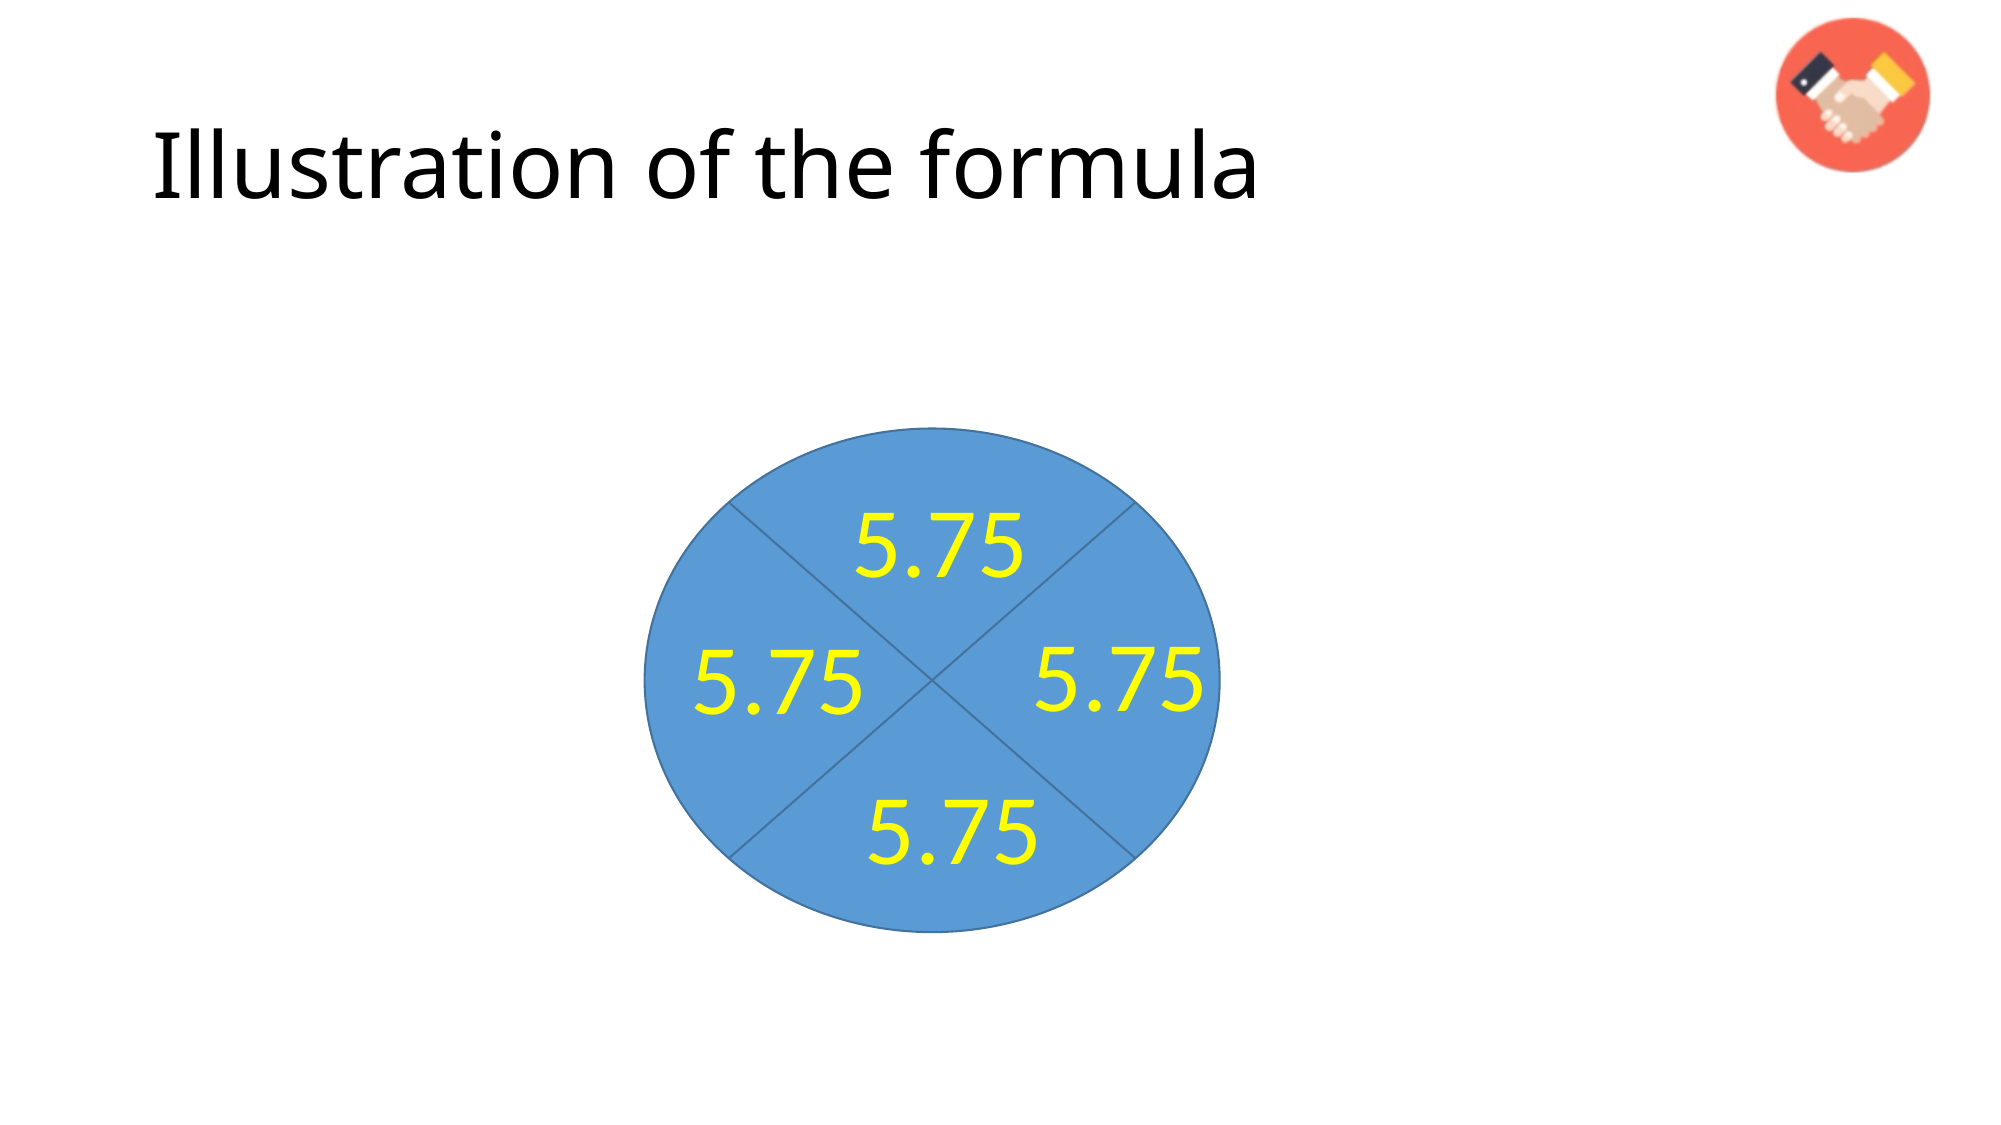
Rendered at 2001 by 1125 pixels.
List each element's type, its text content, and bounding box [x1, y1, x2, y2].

text_box 5.75 [836, 469, 1214, 605]
text_box 5.75 [849, 757, 1228, 893]
text_box 5.75 [1016, 604, 1394, 740]
text_box 5.75 [675, 607, 1053, 743]
text_box [643, 427, 1213, 934]
picture [1749, 8, 1954, 182]
title Illustration of the formula [137, 59, 1863, 278]
